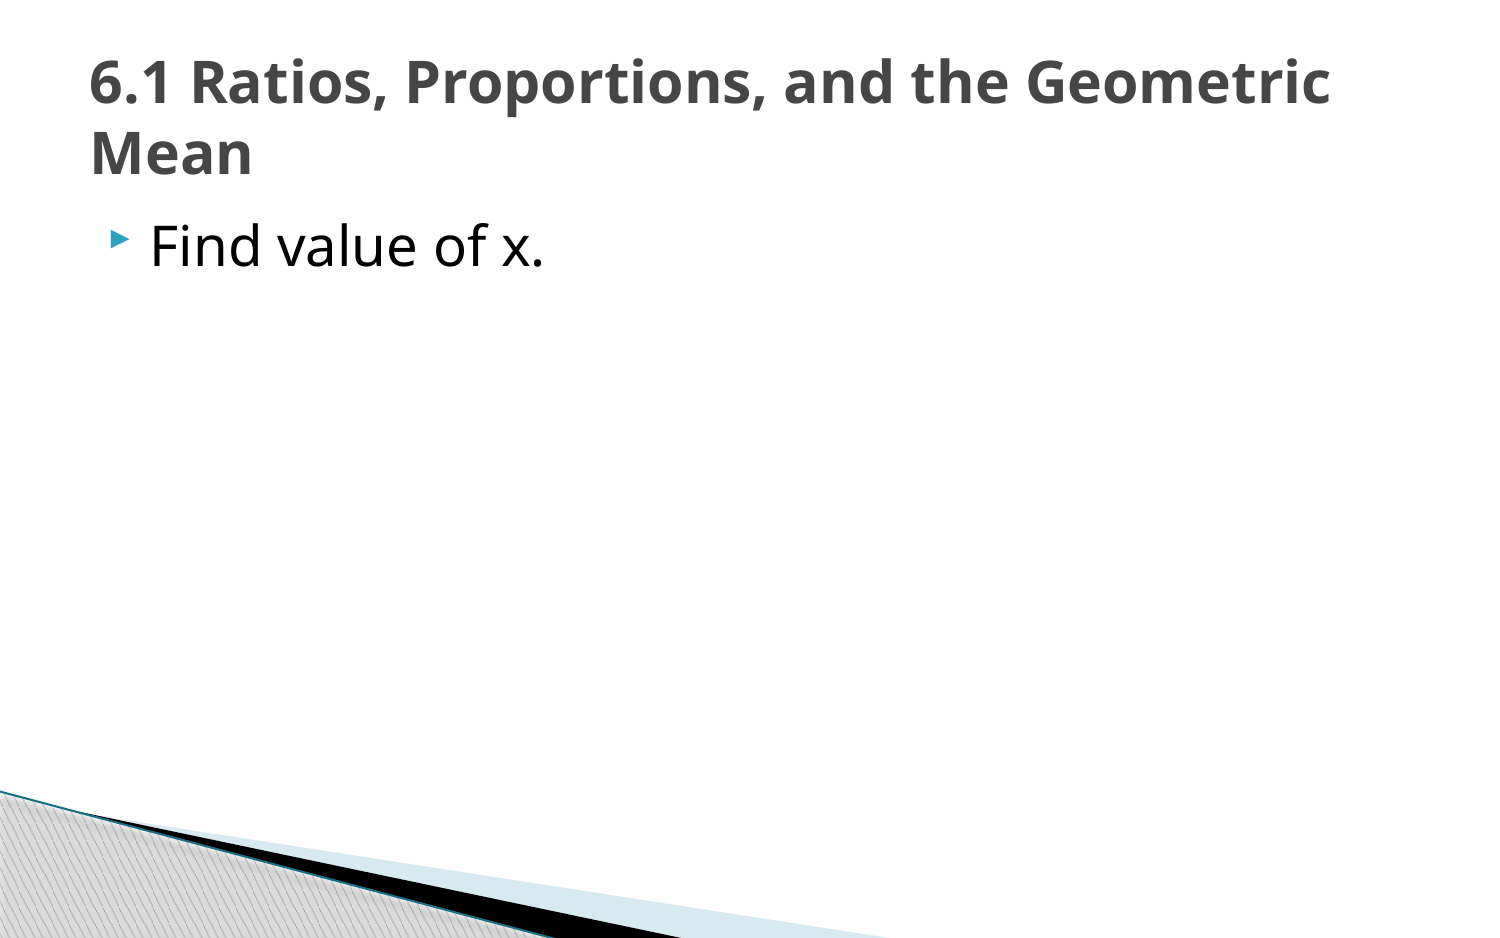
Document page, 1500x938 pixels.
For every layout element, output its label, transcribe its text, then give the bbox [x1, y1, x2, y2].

title 6.1 Ratios, Proportions, and the Geometric Mean [75, 37, 1425, 194]
